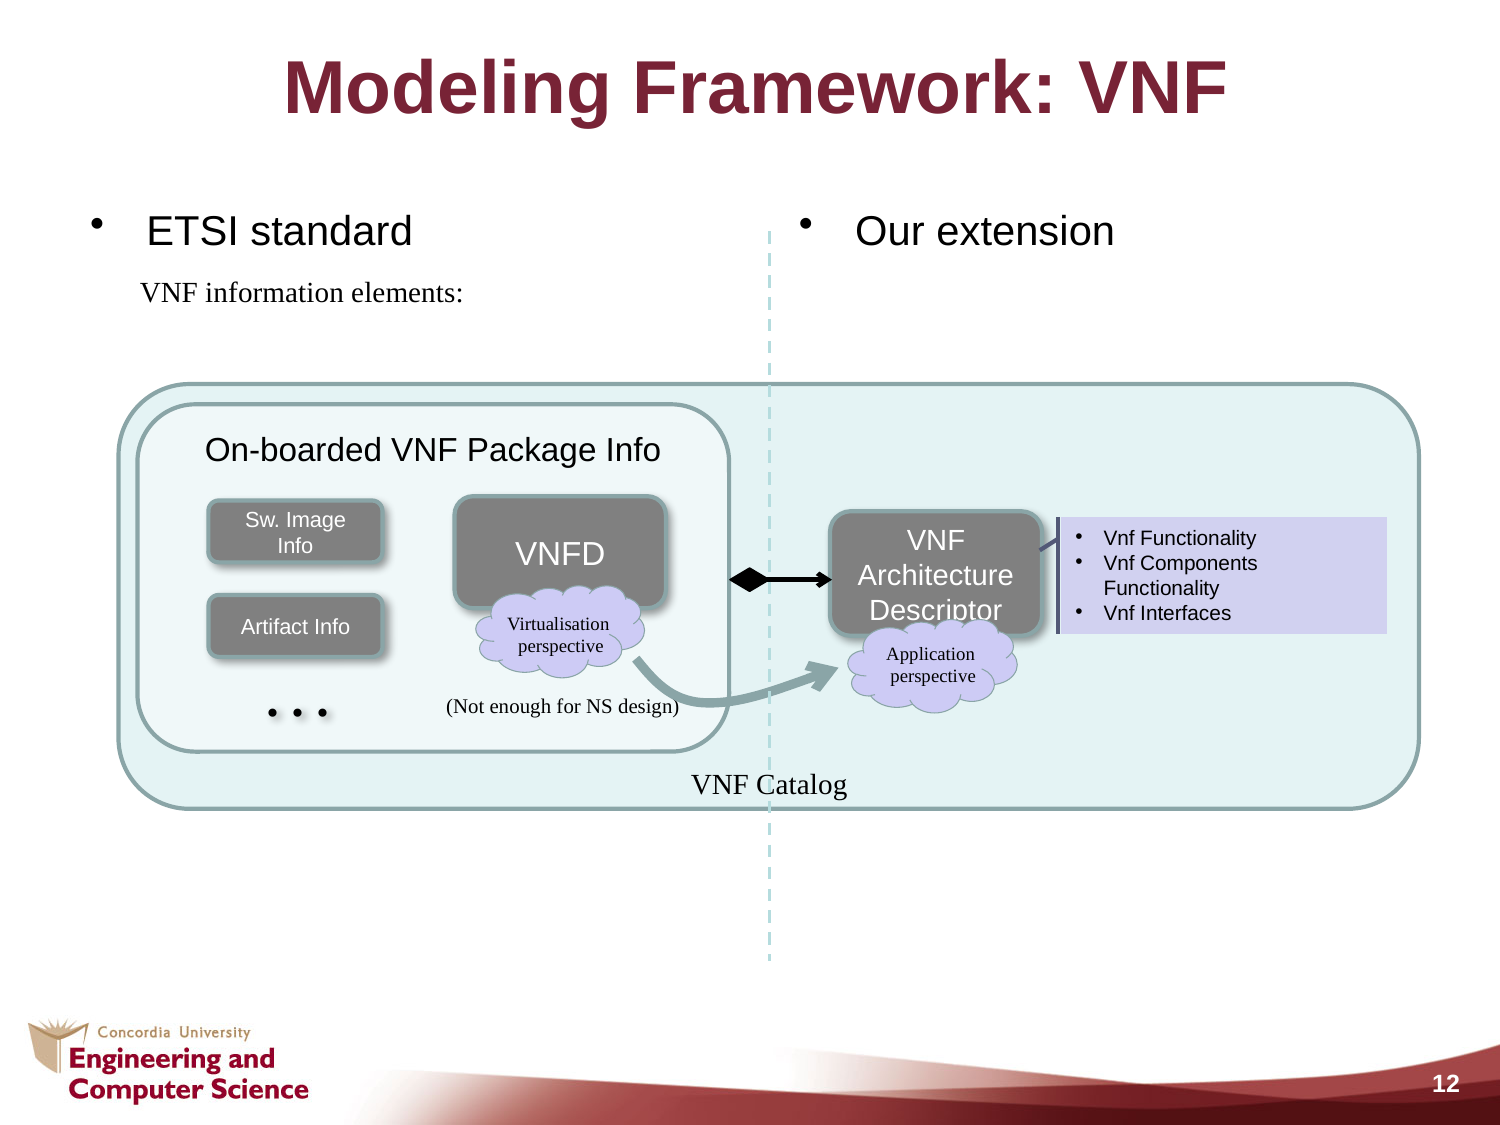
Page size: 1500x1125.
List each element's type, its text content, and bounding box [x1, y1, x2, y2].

text_box Our extension [783, 196, 1471, 1009]
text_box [118, 383, 764, 810]
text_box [774, 383, 1420, 810]
title Modeling Framework: VNF [118, 30, 1394, 219]
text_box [774, 567, 833, 592]
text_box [847, 618, 1018, 713]
list ETSI standard [74, 196, 762, 1010]
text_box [729, 567, 764, 592]
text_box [475, 585, 645, 678]
picture [0, 0, 1500, 1125]
slide_number 12 [1387, 1052, 1475, 1113]
